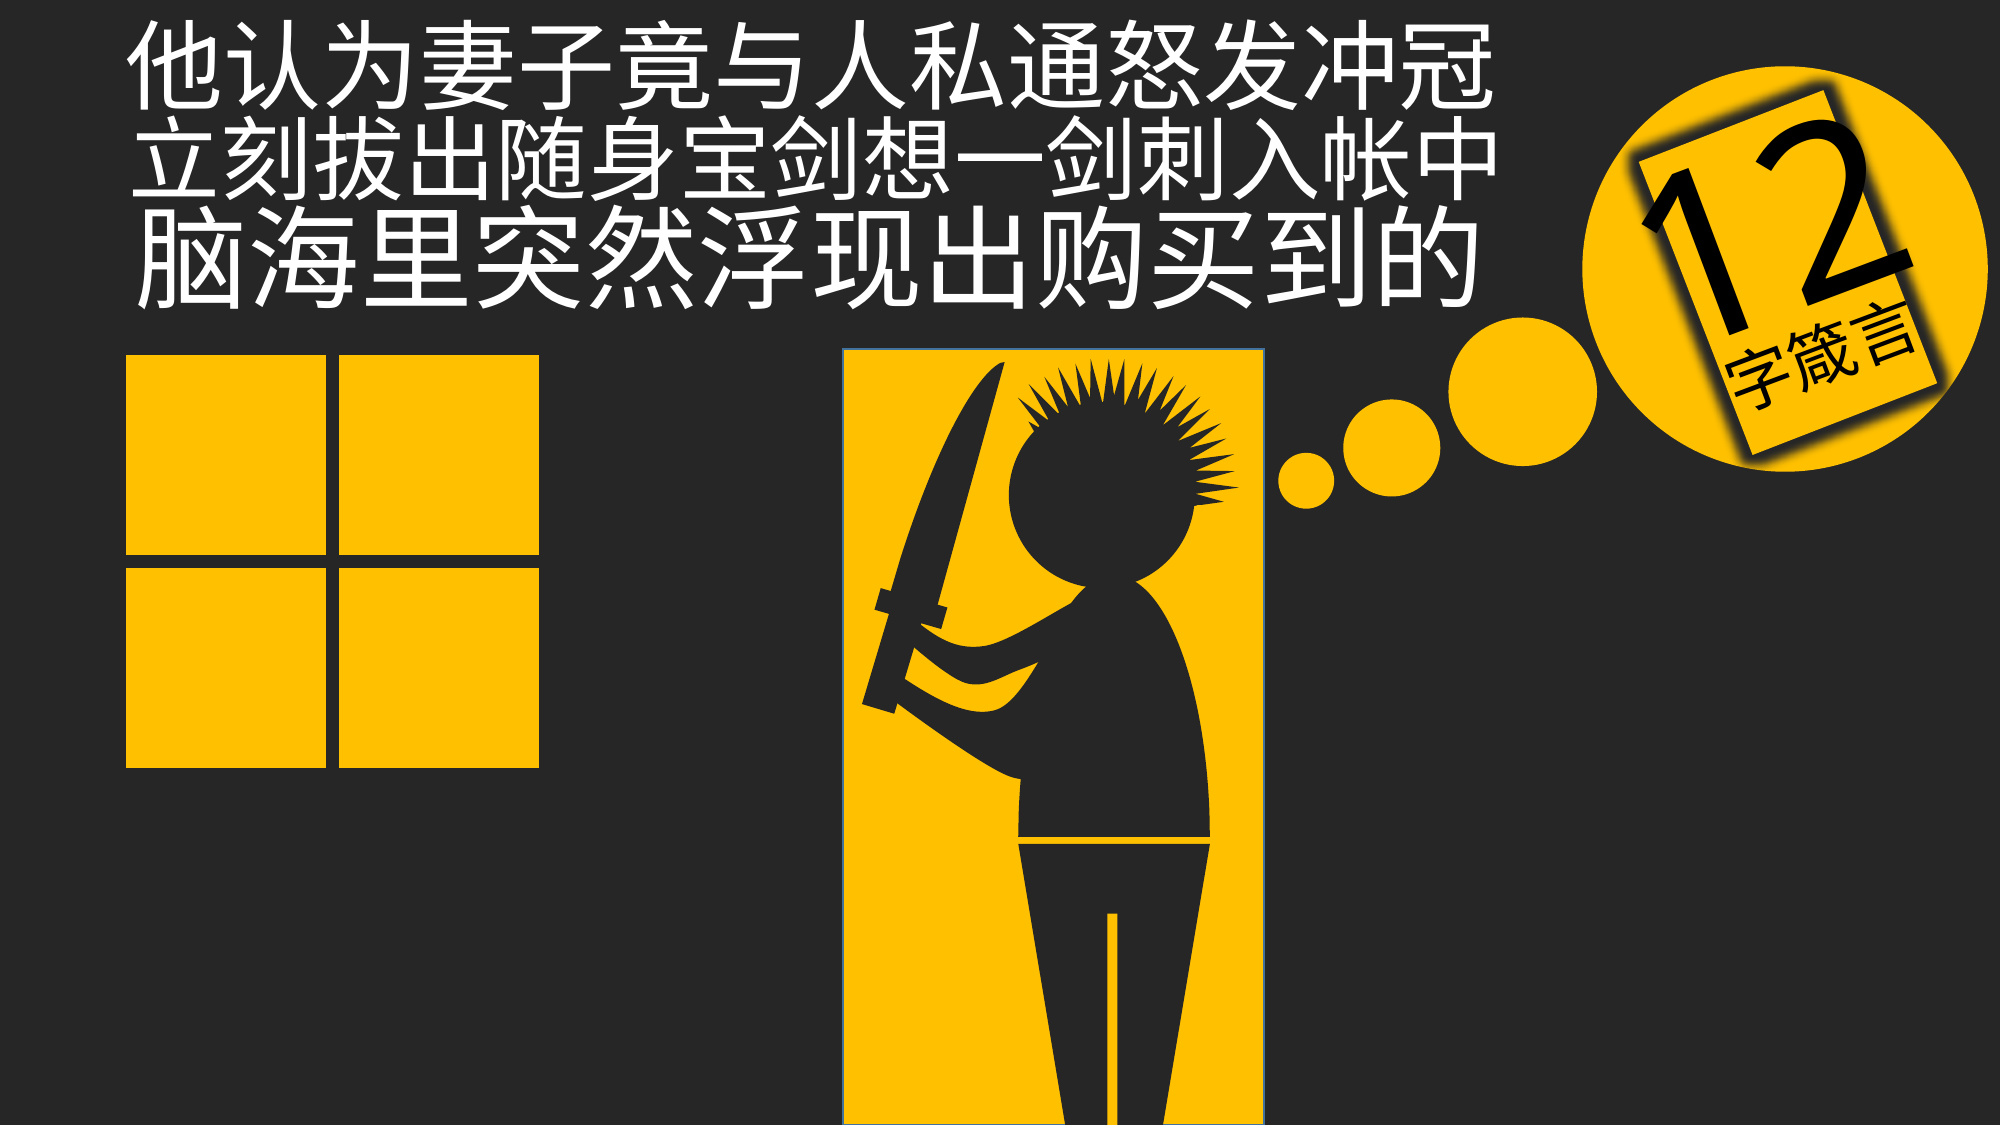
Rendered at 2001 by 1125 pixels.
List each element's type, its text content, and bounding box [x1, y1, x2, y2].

text_box [1210, 422, 1222, 434]
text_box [119, 348, 546, 775]
text_box [1191, 395, 1202, 402]
text_box [1210, 496, 1225, 505]
text_box [1027, 383, 1049, 402]
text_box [1008, 402, 1210, 837]
text_box [842, 348, 1265, 1125]
text_box [1447, 316, 1582, 468]
text_box 他认为妻子竟与人私通怒发冲冠 [110, 0, 1532, 130]
text_box [1043, 358, 1158, 402]
text_box [1167, 384, 1187, 402]
text_box [1210, 482, 1240, 493]
text_box [1277, 451, 1336, 510]
text_box [1210, 437, 1227, 450]
text_box [0, 0, 2000, 1125]
text_box [1016, 396, 1026, 402]
text_box [1210, 453, 1235, 466]
text_box 脑海里突然浮现出购买到的 [120, 180, 1501, 331]
text_box [1106, 913, 1118, 1125]
text_box [901, 619, 1008, 686]
text_box [1342, 398, 1442, 498]
text_box [1017, 842, 1212, 1125]
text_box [1582, 66, 1988, 472]
text_box [1152, 375, 1175, 402]
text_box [743, 496, 1111, 567]
text_box [1210, 469, 1236, 479]
text_box [882, 663, 1008, 777]
text_box 立刻拔出随身宝剑想一剑刺入帐中 [114, 94, 1521, 219]
